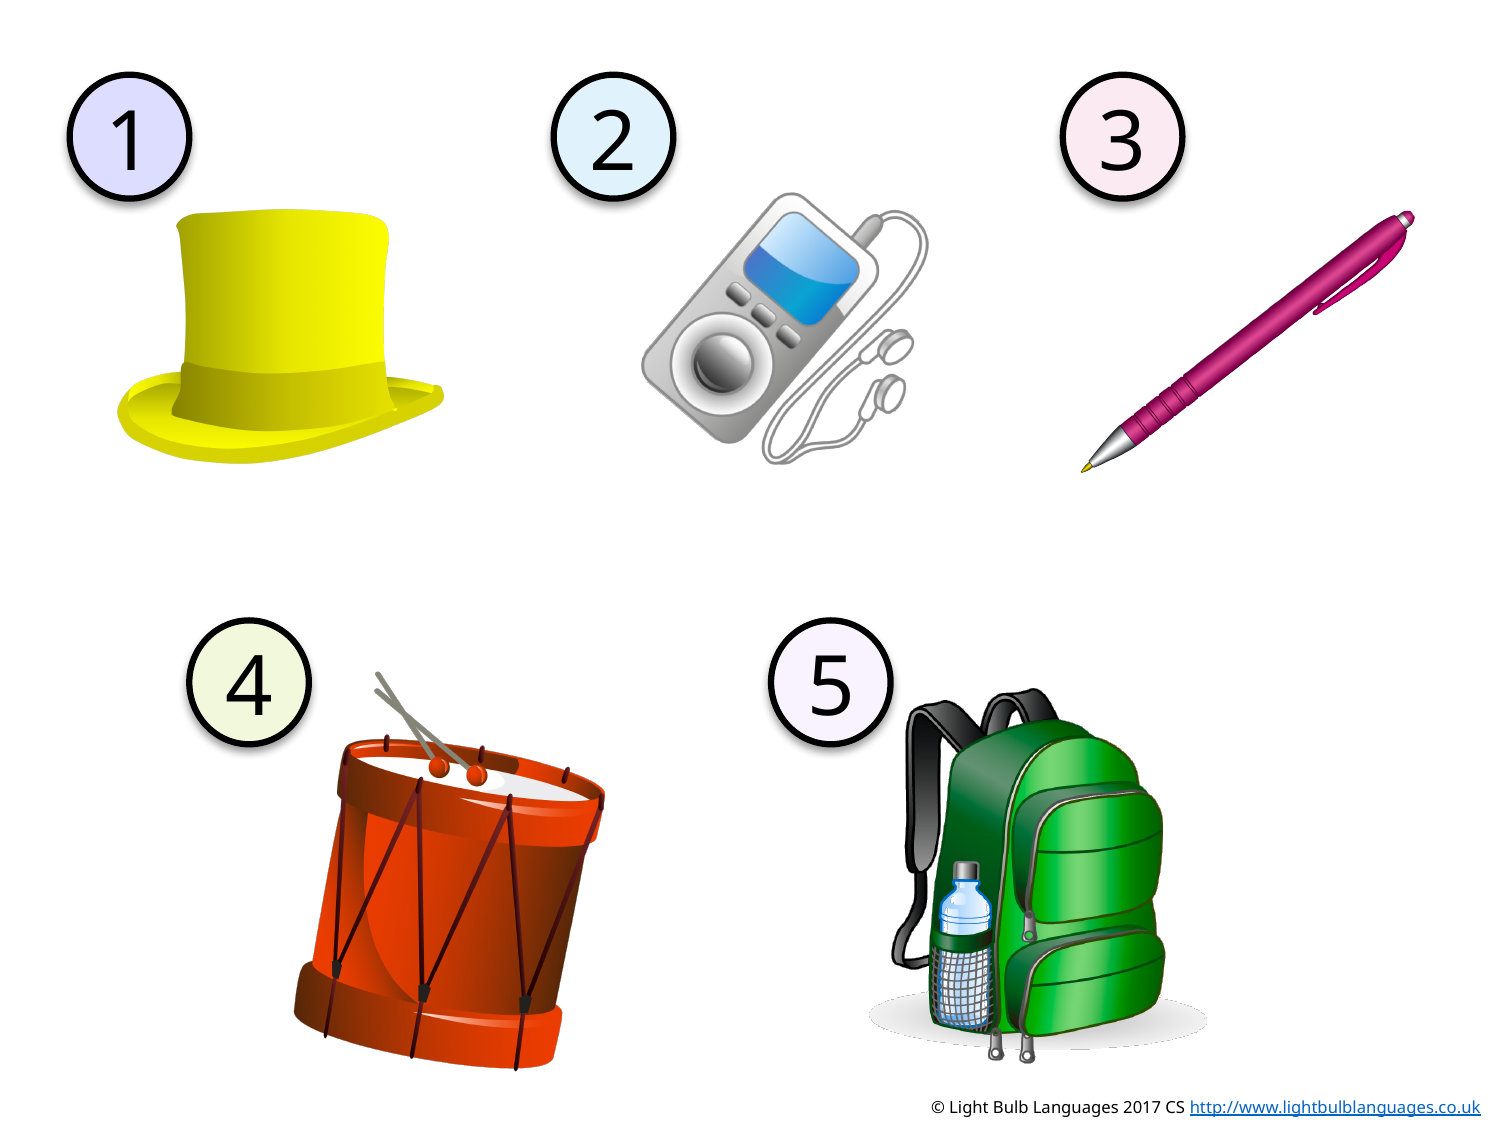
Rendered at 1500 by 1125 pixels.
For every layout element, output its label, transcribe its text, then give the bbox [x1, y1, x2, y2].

text_box © Light Bulb Languages 2017 CS http://www.lightbulblanguages.co.uk [867, 1089, 1500, 1125]
picture [117, 209, 444, 464]
text_box 4 [188, 619, 304, 746]
text_box 3 [1061, 73, 1184, 200]
text_box 1 [68, 73, 191, 200]
text_box 2 [552, 73, 675, 200]
picture [848, 682, 1219, 1076]
text_box 5 [769, 619, 892, 746]
picture [606, 108, 1020, 529]
picture [1070, 134, 1430, 558]
picture [281, 655, 610, 1085]
